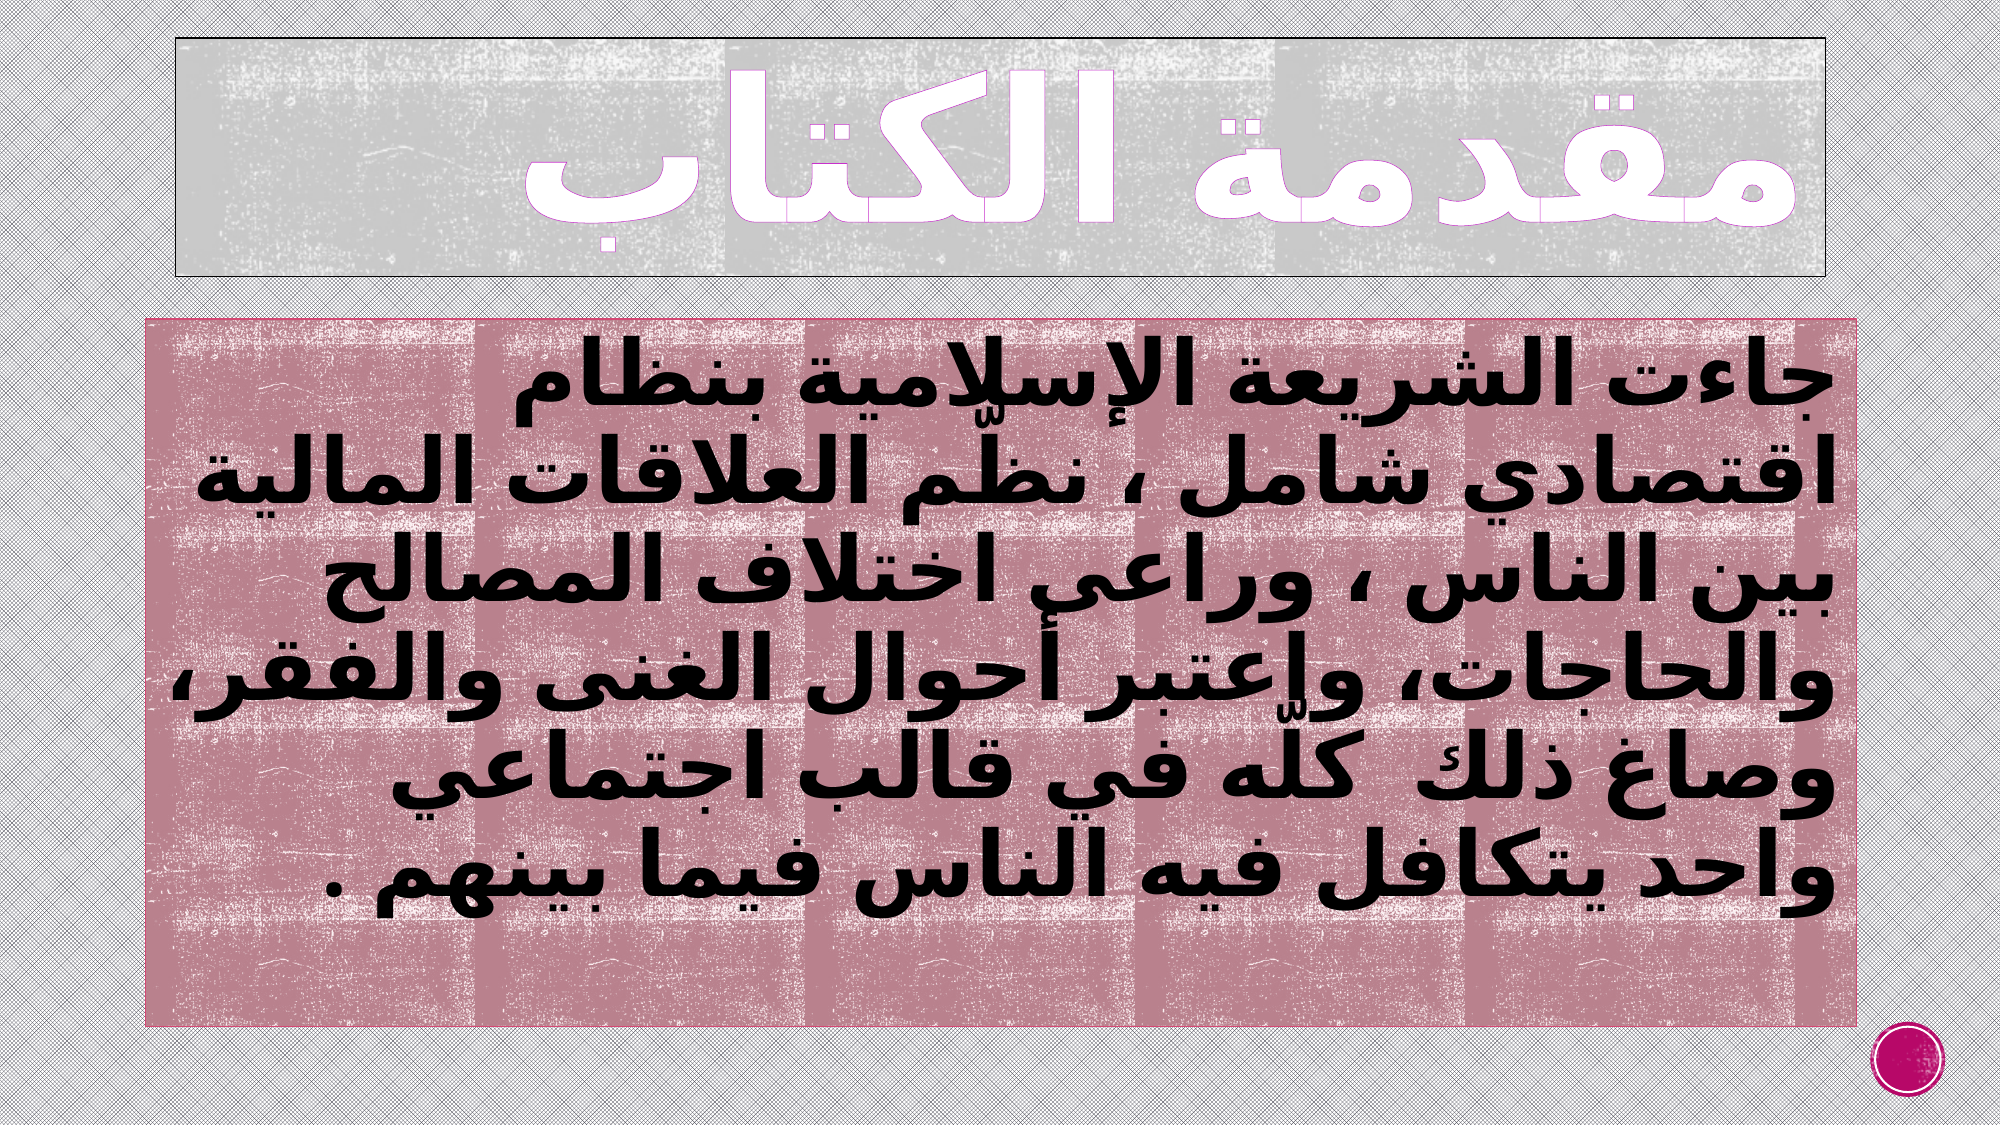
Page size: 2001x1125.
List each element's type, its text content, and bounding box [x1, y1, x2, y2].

title مقدمة الكتاب [175, 37, 1826, 277]
list جاءت الشريعة الإسلامية بنظام اقتصادي شامل ، نظّم العلاقات المالية بين الناس ، وراعى اختلاف المصالح والحاجات، واعتبر أحوال الغنى والفقر، وصاغ ذلك كلّه في قالب اجتماعي واحد يتكافل فيه الناس فيما بينهم . [145, 318, 1857, 1027]
